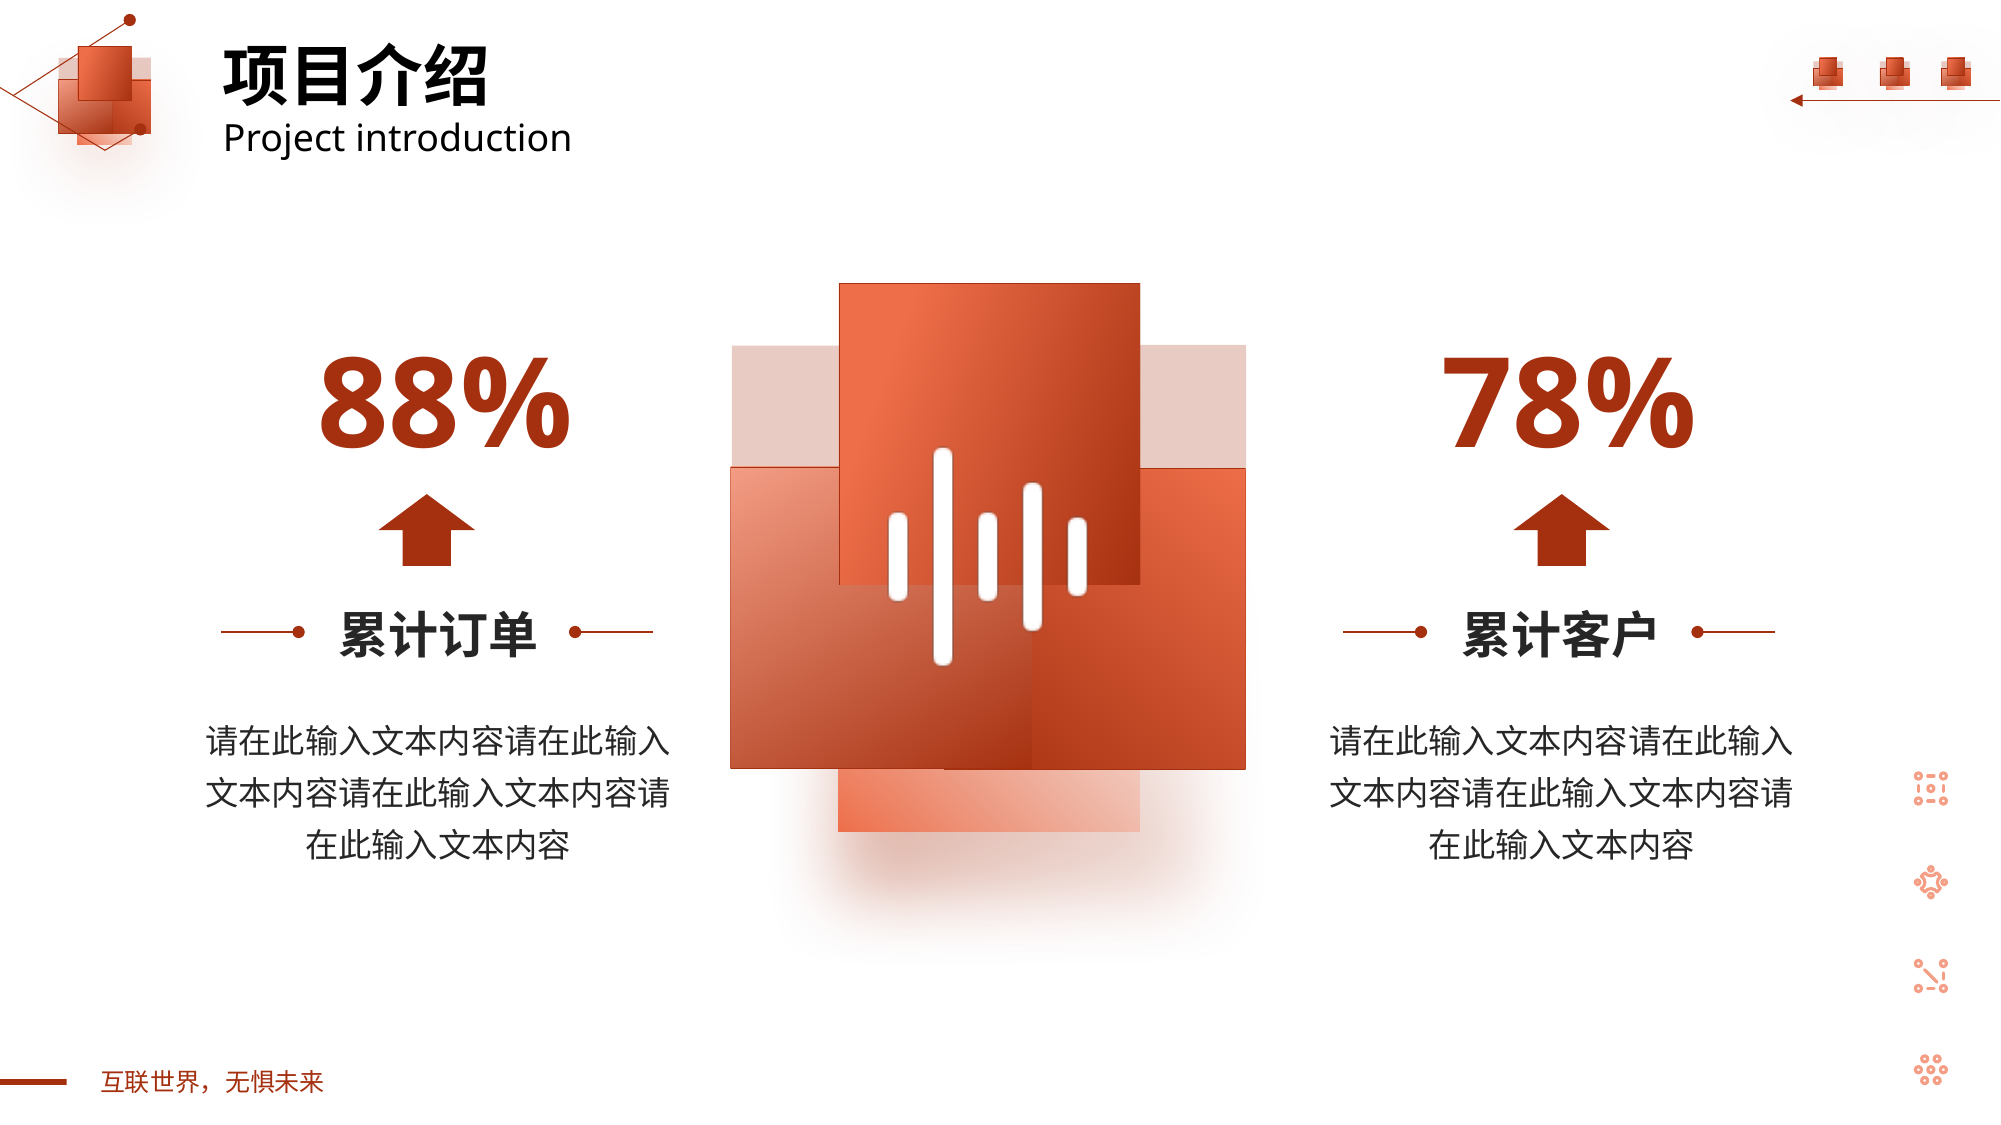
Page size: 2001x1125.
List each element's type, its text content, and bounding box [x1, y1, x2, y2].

picture [869, 438, 1108, 677]
text_box [375, 492, 479, 568]
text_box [730, 283, 1247, 832]
text_box [1510, 492, 1614, 568]
list 项目介绍 [207, 35, 967, 124]
text_box 78% [1426, 315, 1730, 482]
text_box 请在此输入文本内容请在此输入文本内容请在此输入文本内容请在此输入文本内容 [1314, 701, 1810, 869]
text_box 请在此输入文本内容请在此输入文本内容请在此输入文本内容请在此输入文本内容 [190, 701, 686, 869]
text_box 累计订单 [270, 599, 607, 668]
text_box 88% [302, 315, 606, 482]
list Project introduction [207, 111, 858, 168]
text_box 累计客户 [1393, 599, 1730, 668]
